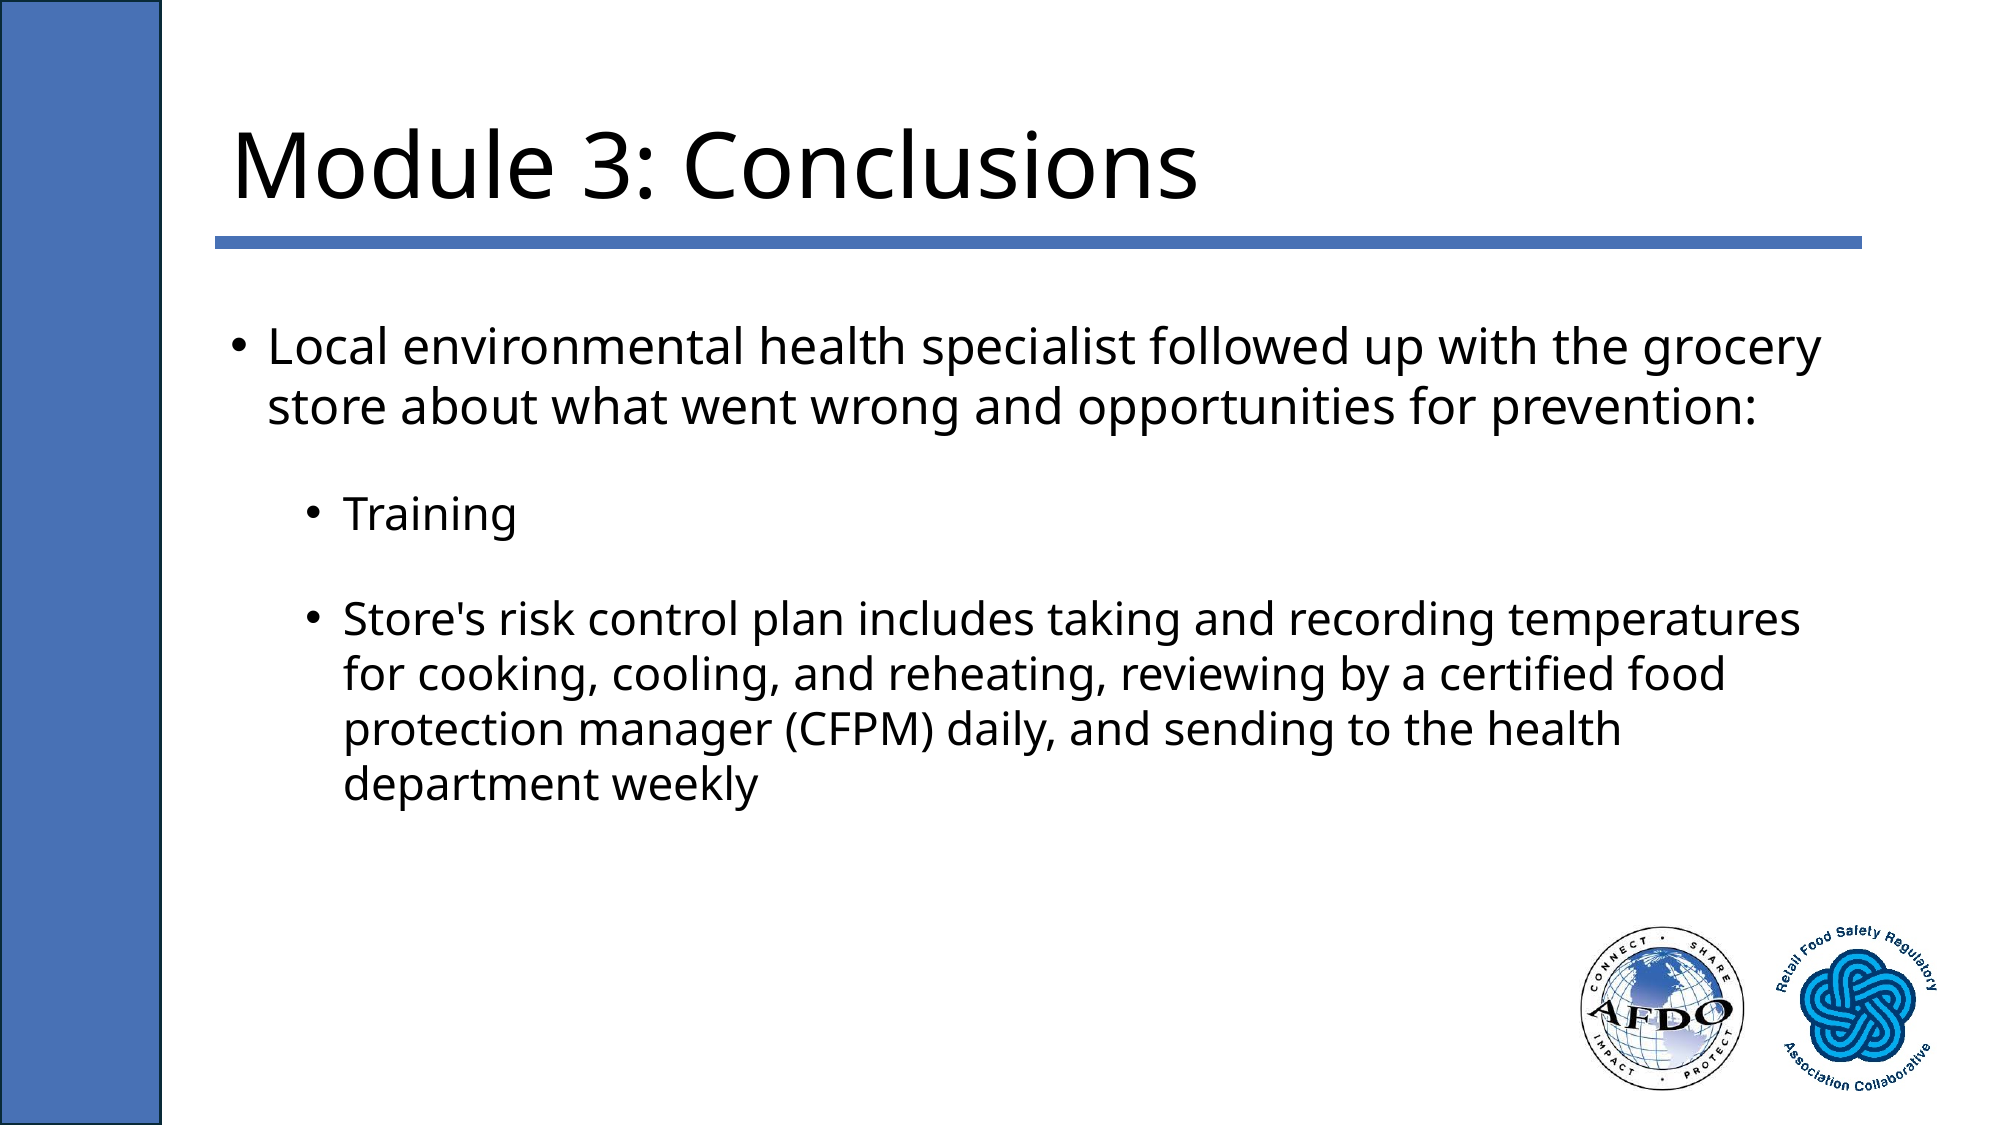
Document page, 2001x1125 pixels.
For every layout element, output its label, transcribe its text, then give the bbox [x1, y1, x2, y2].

picture [1579, 964, 1745, 1091]
list Local environmental health specialist followed up with the grocery store about what went wrong and opportunities for prevention: Training Store's risk control plan includes taking and recording temperatures for cooking, cooling, and reheating, reviewing by a certified food protection manager (CFPM) daily, and sending to the health department weekly [215, 306, 1863, 964]
title Module 3: Conclusions [215, 110, 1863, 227]
picture [1776, 925, 1937, 1091]
